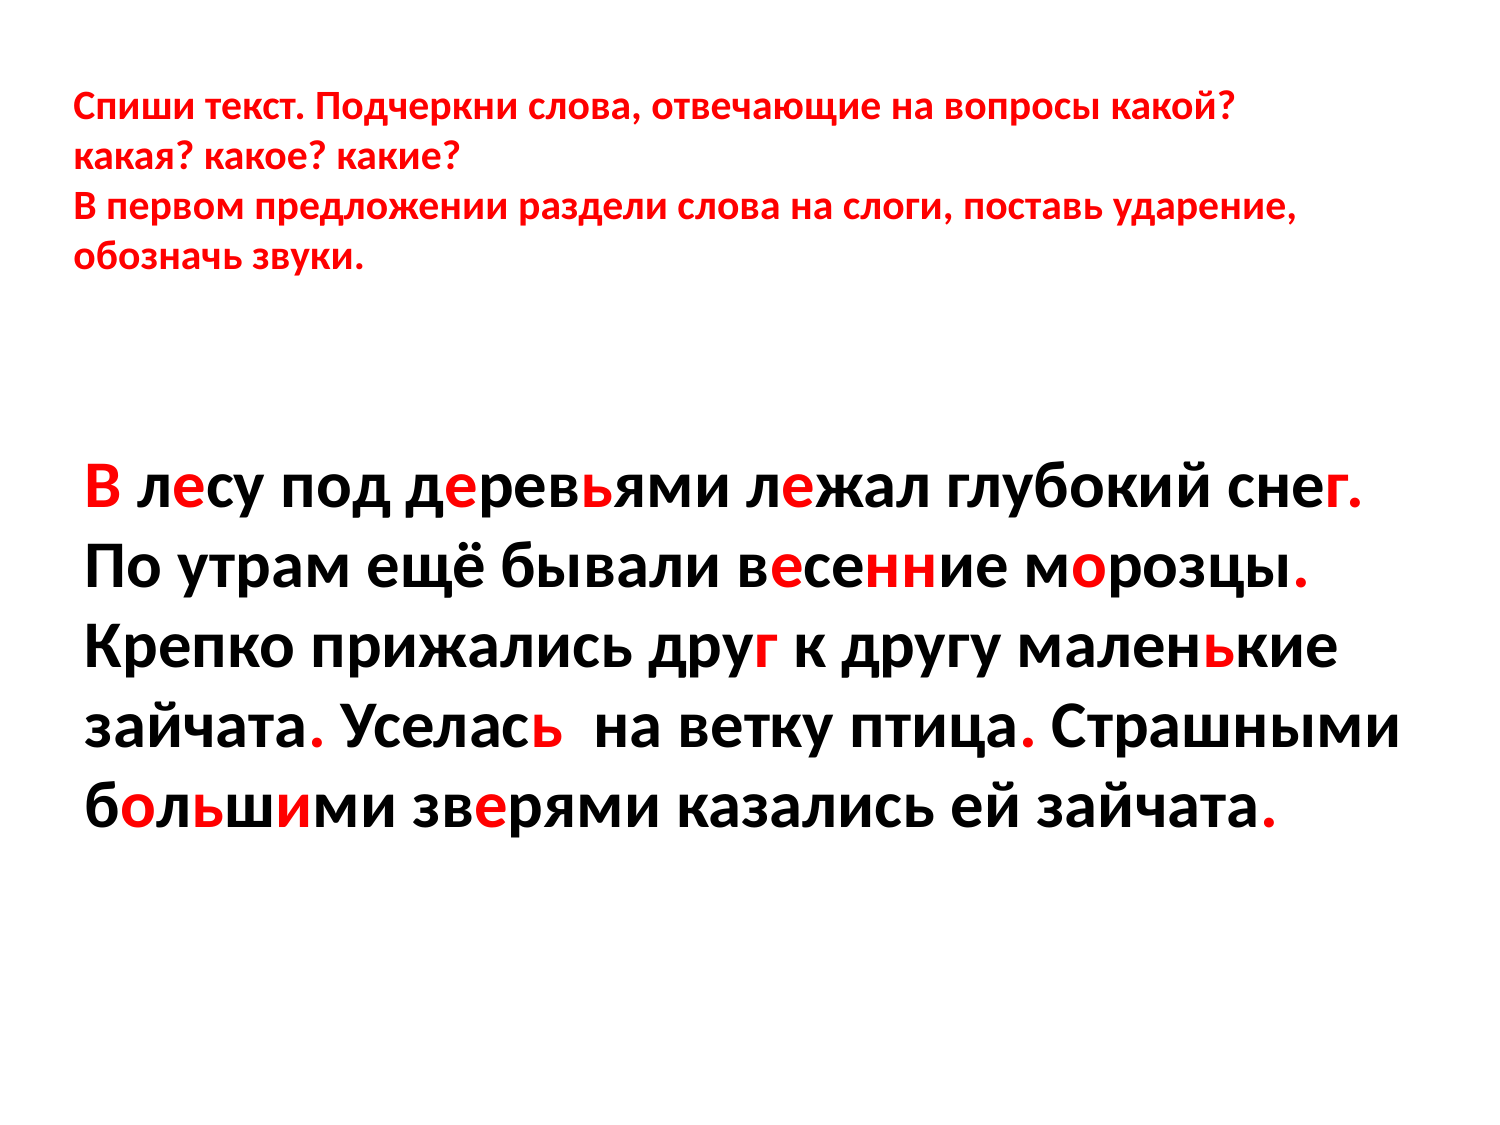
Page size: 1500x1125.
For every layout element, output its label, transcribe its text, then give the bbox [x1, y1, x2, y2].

text_box В лесу под деревьями лежал глубокий снег. По утрам ещё бывали весенние морозцы. Крепко прижались друг к другу маленькие зайчата. Уселась на ветку птица. Страшными большими зверями казались ей зайчата. [70, 433, 1430, 849]
text_box Спиши текст. Подчеркни слова, отвечающие на вопросы какой? какая? какое? какие? В первом предложении раздели слова на слоги, поставь ударение, обозначь звуки. [58, 70, 1372, 286]
